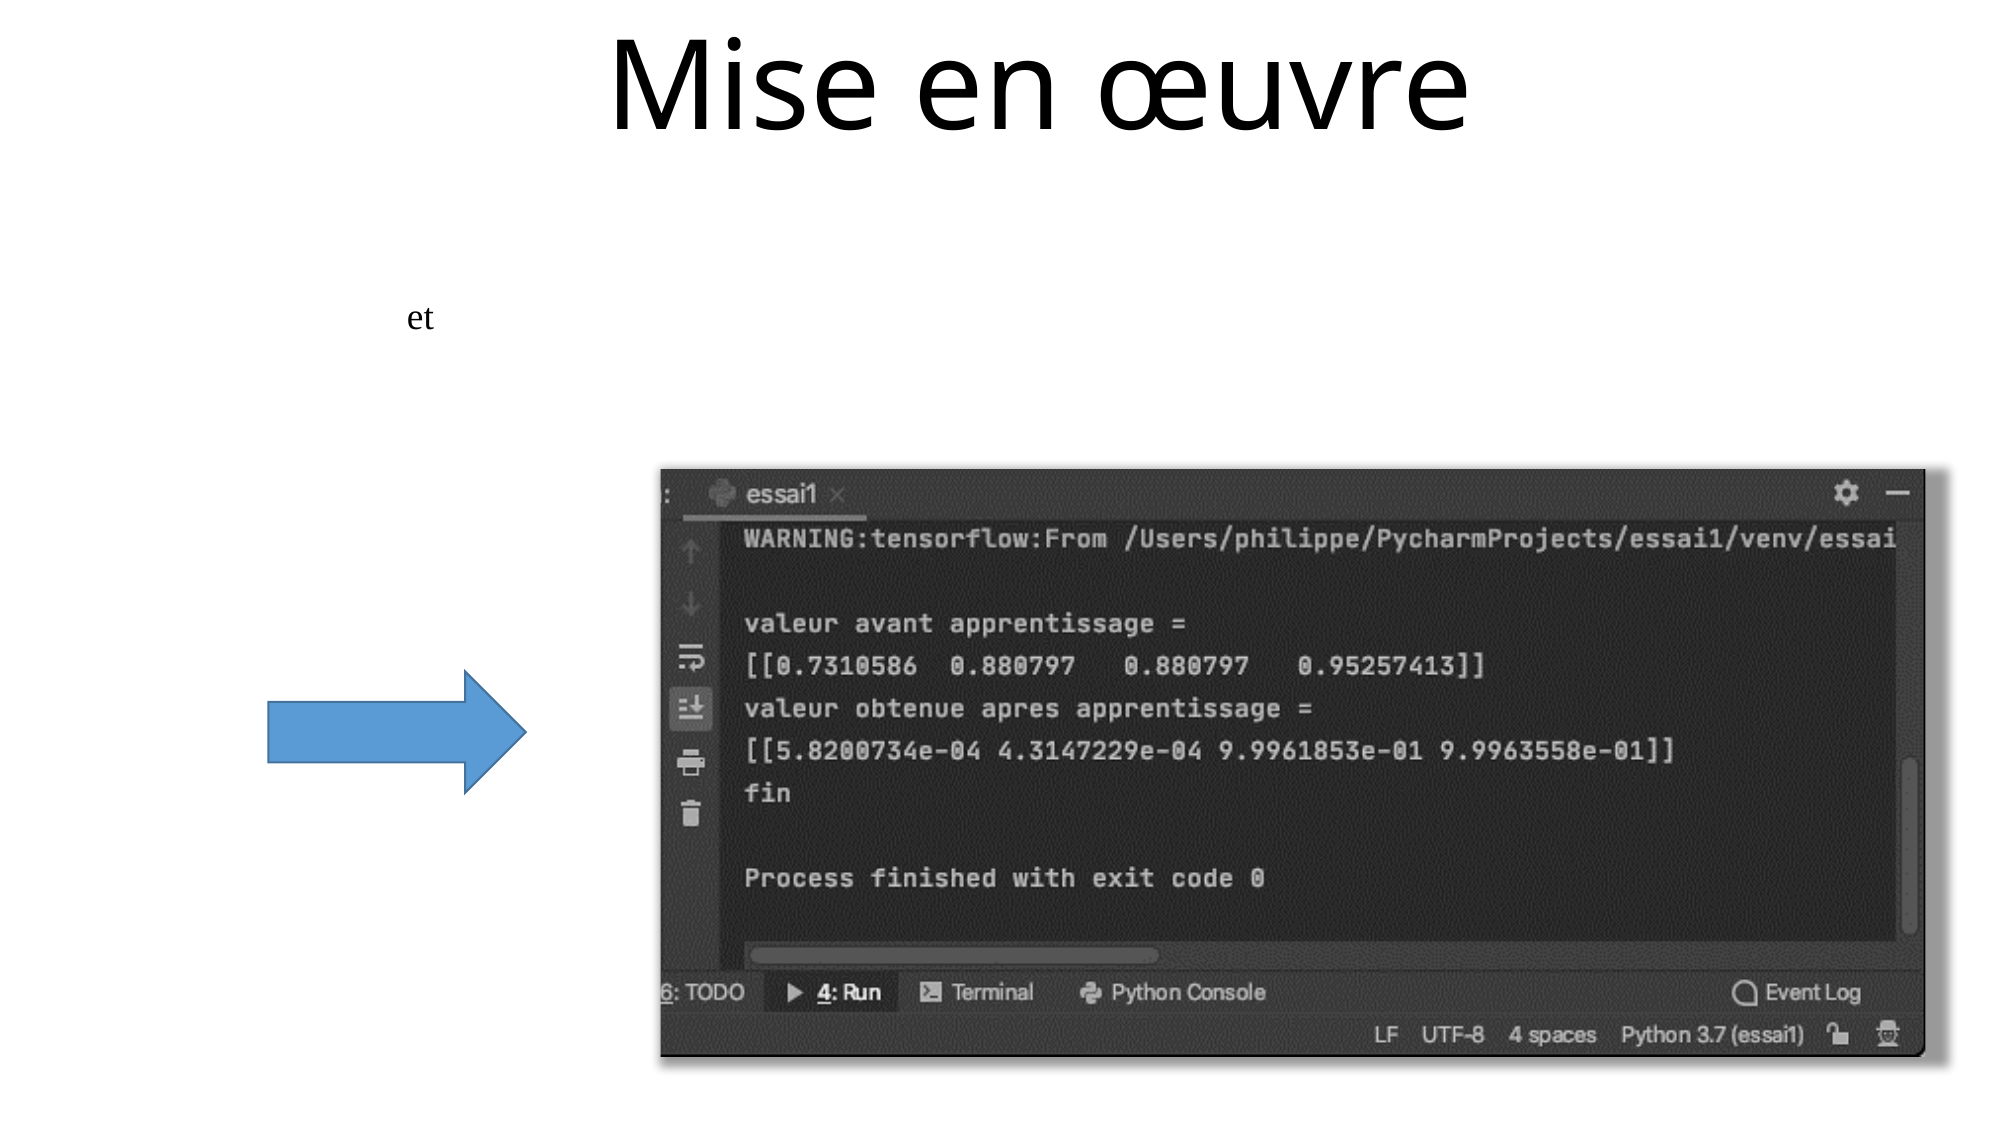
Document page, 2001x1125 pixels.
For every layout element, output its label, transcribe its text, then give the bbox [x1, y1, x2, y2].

picture [660, 469, 1926, 1058]
text_box Mise en œuvre [176, 0, 1902, 164]
text_box [267, 669, 528, 796]
